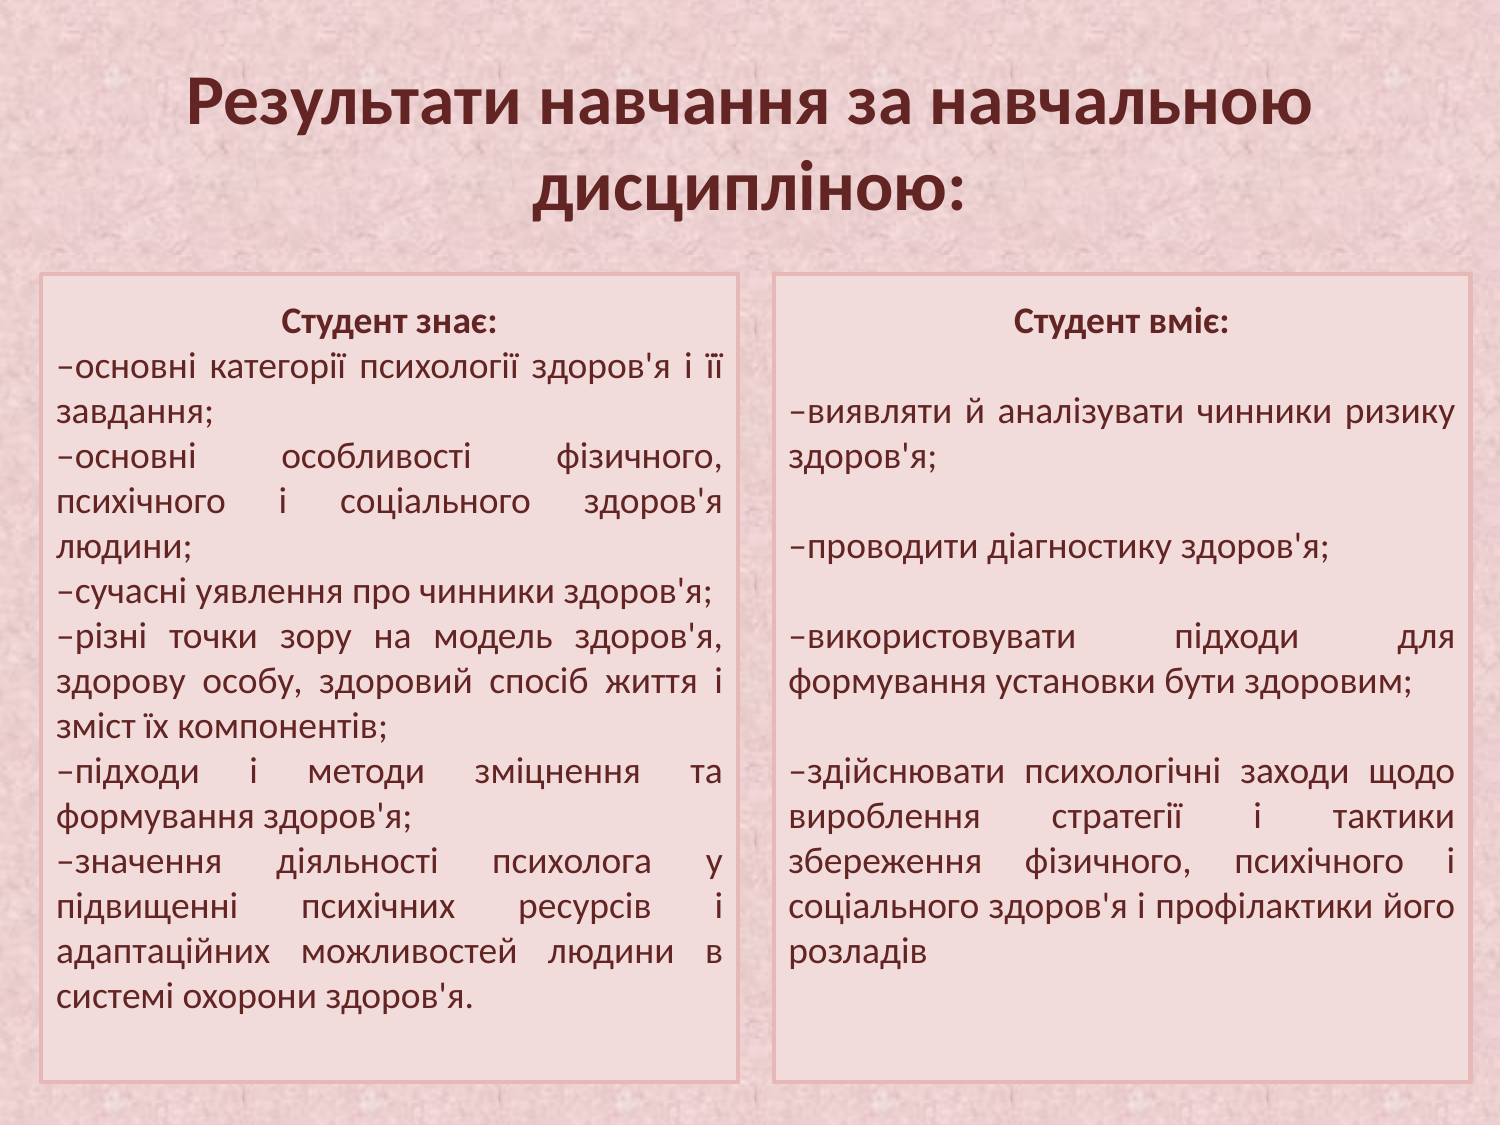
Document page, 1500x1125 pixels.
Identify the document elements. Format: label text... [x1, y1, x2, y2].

text_box Студент знає: –основні категорії психології здоров'я і її завдання; –основні особливості фізичного, психічного і соціального здоров'я людини; –сучасні уявлення про чинники здоров'я; –різні точки зору на модель здоров'я, здорову особу, здоровий спосіб життя і зміст їх компонентів; –підходи і методи зміцнення та формування здоров'я; –значення діяльності психолога у підвищенні психічних ресурсів і адаптаційних можливостей людини в системі охорони здоров'я. [39, 272, 740, 1084]
text_box Студент вміє: –виявляти й аналізувати чинники ризику здоров'я; –проводити діагностику здоров'я; –використовувати підходи для формування установки бути здоровим; –здійснювати психологічні заходи щодо вироблення стратегії і тактики збереження фізичного, психічного і соціального здоров'я і профілактики його розладів [772, 272, 1473, 1084]
title Результати навчання за навчальною дисципліною: [75, 45, 1425, 233]
